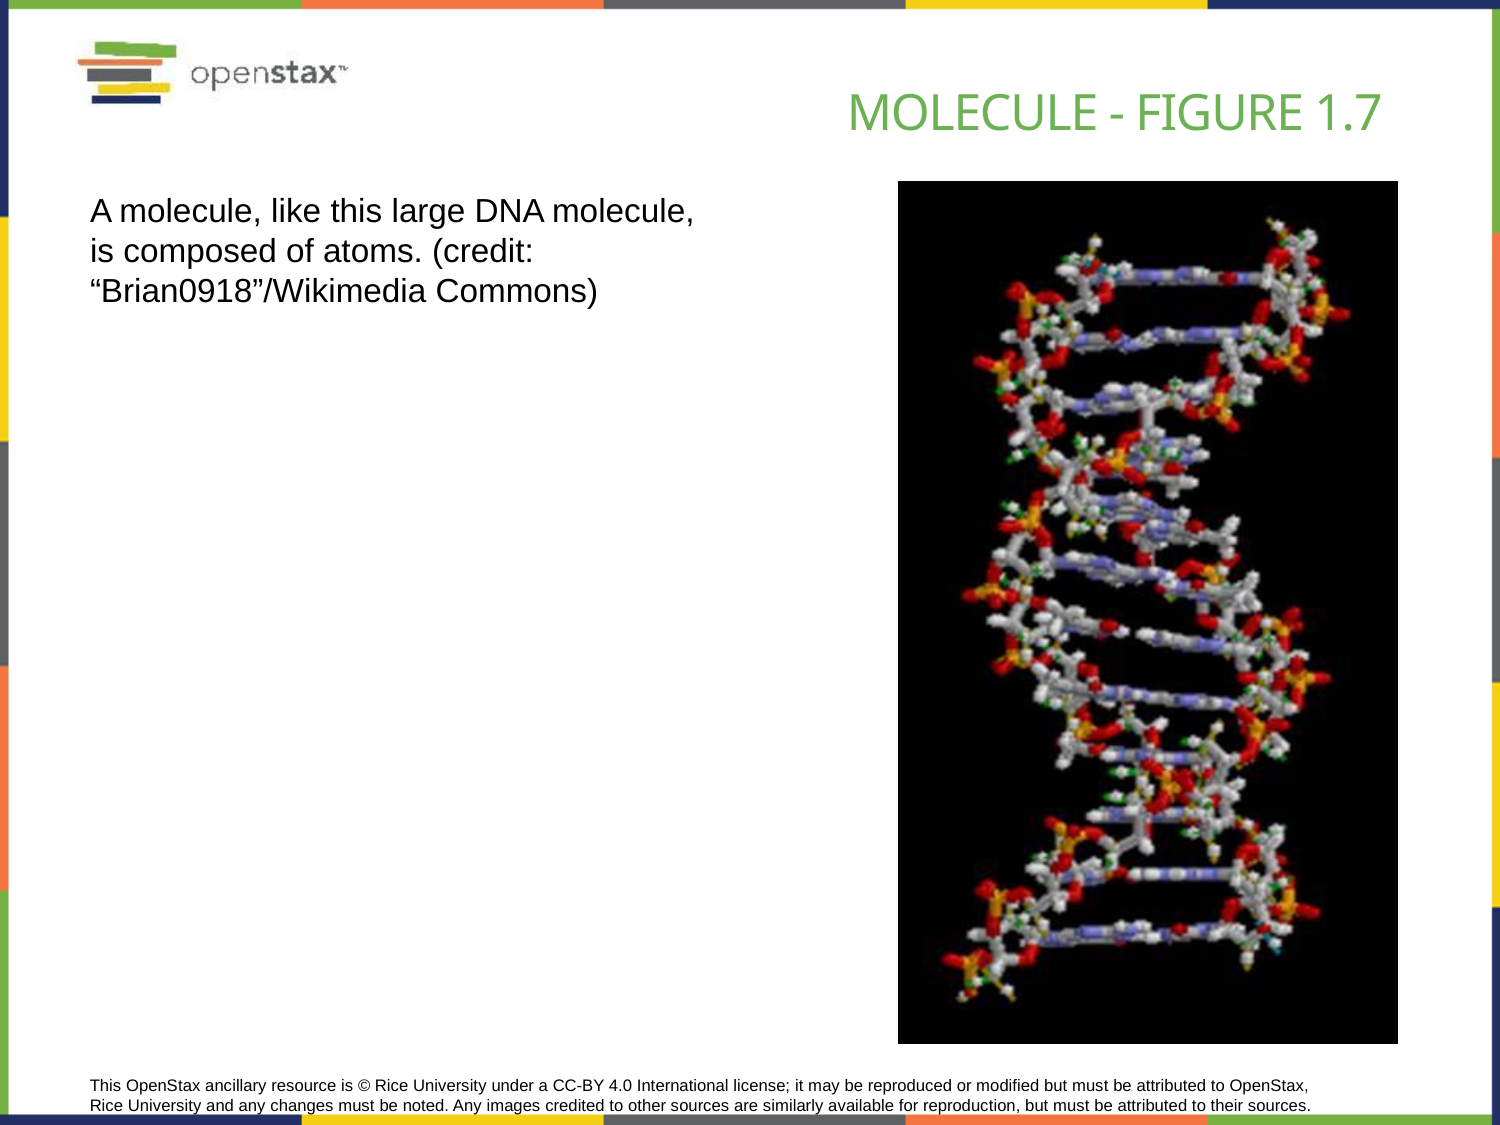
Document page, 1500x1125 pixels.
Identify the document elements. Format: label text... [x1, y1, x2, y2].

picture [0, 0, 1500, 1125]
text_box This OpenStax ancillary resource is © Rice University under a CC-BY 4.0 International license; it may be reproduced or modified but must be attributed to OpenStax, Rice University and any changes must be noted. Any images credited to other sources are similarly available for reproduction, but must be attributed to their sources. [75, 1067, 1336, 1114]
title Molecule - Figure 1.7 [75, 39, 1398, 148]
list A molecule, like this large DNA molecule, is composed of atoms. (credit: “Brian0918”/Wikimedia Commons) [75, 181, 717, 1045]
